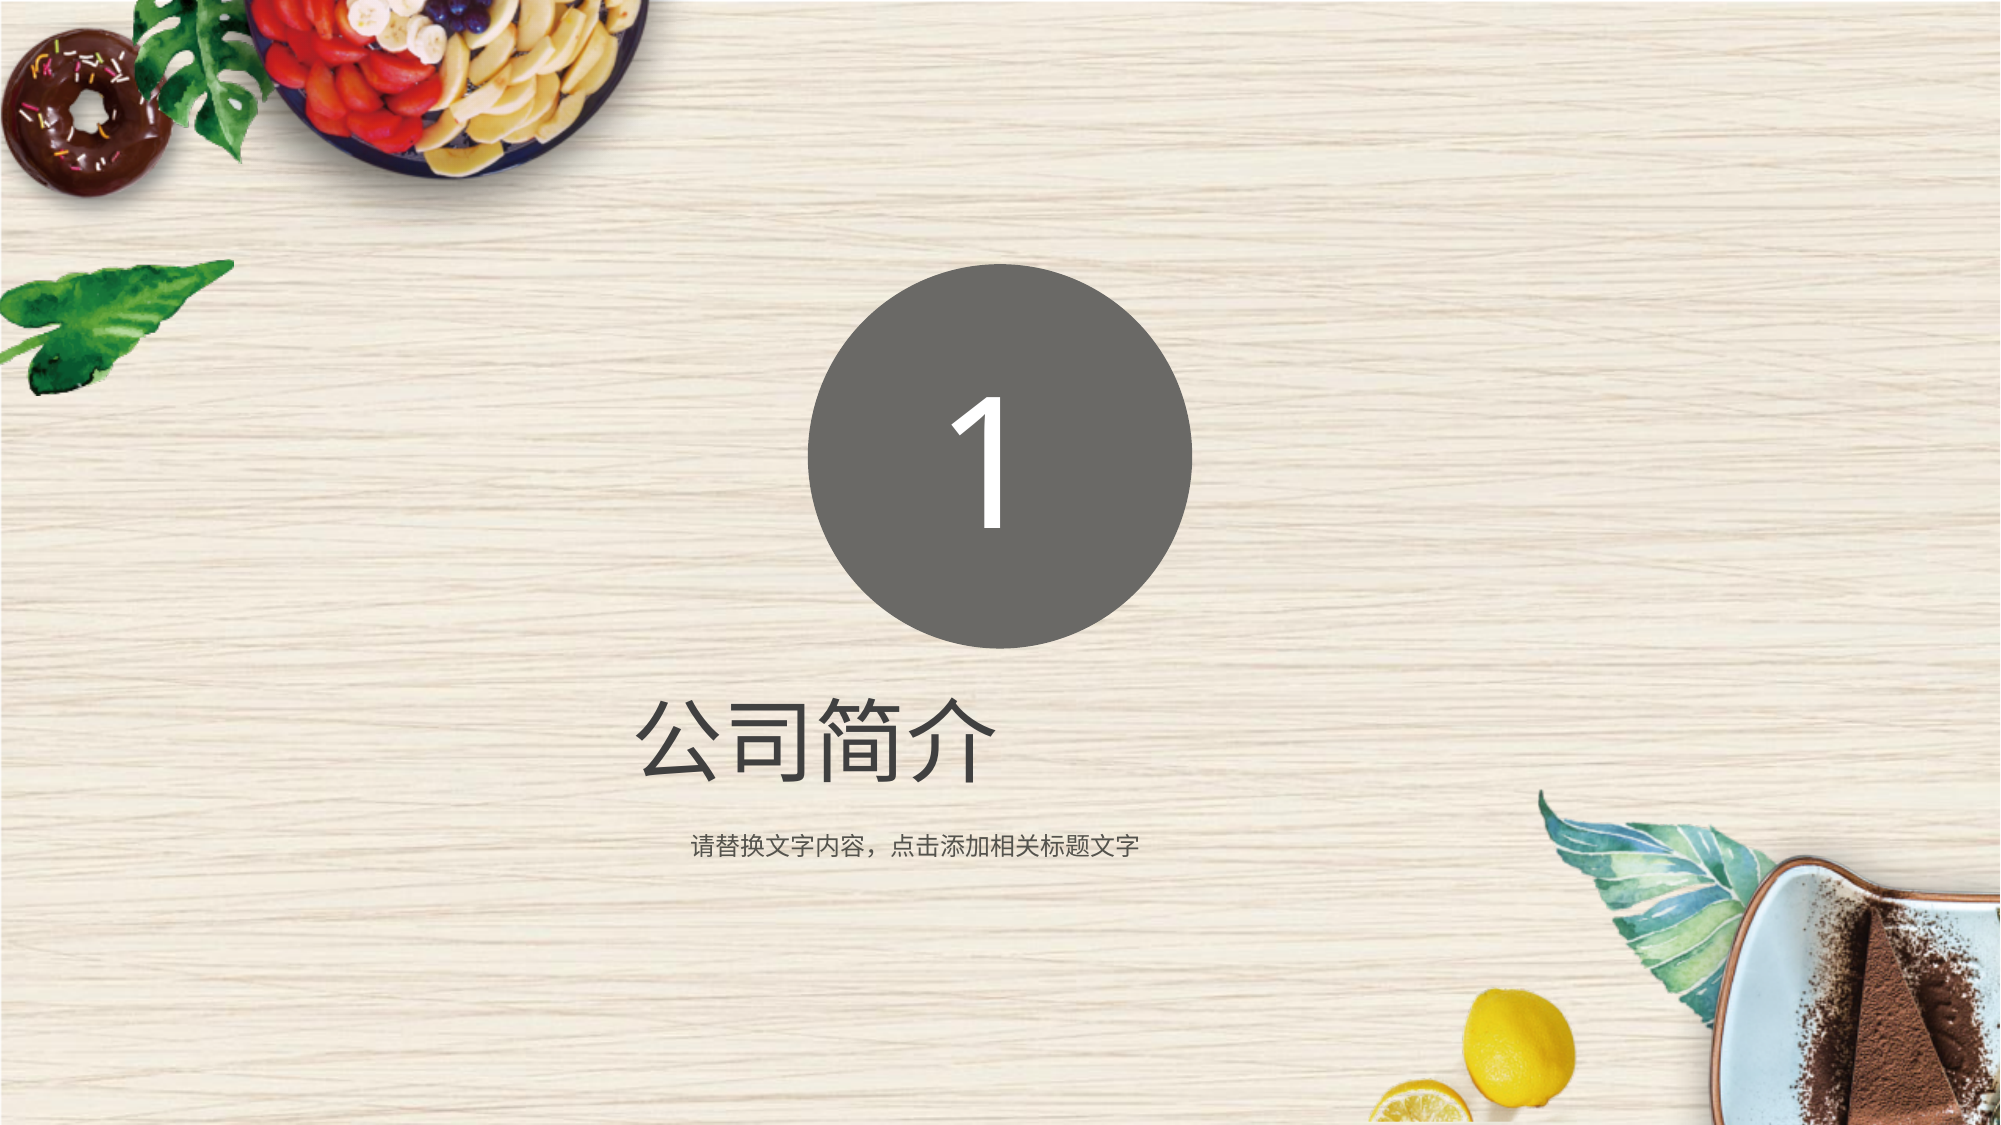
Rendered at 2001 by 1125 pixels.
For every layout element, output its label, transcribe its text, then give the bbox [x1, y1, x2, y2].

picture [0, 0, 2001, 1125]
text_box 请替换文字内容，点击添加相关标题文字 [690, 830, 1310, 861]
text_box 公司简介 [631, 683, 1369, 794]
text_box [807, 264, 1193, 649]
